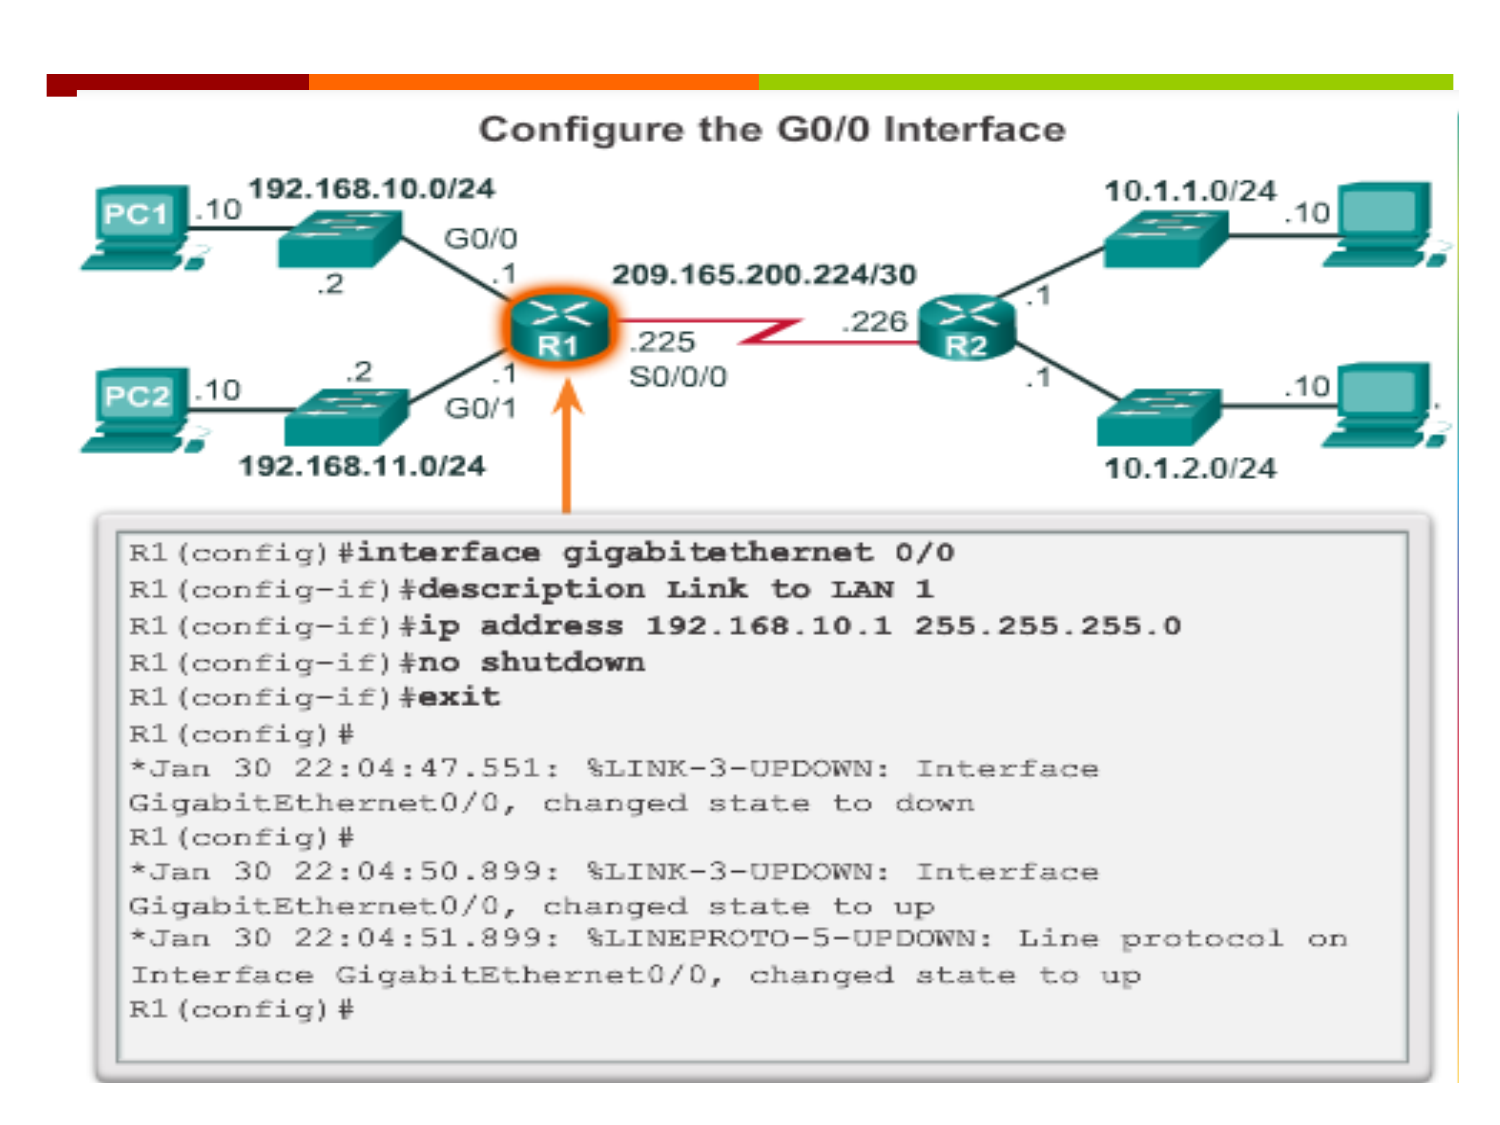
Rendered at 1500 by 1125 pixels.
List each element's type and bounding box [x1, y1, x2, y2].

picture [76, 89, 1460, 1083]
